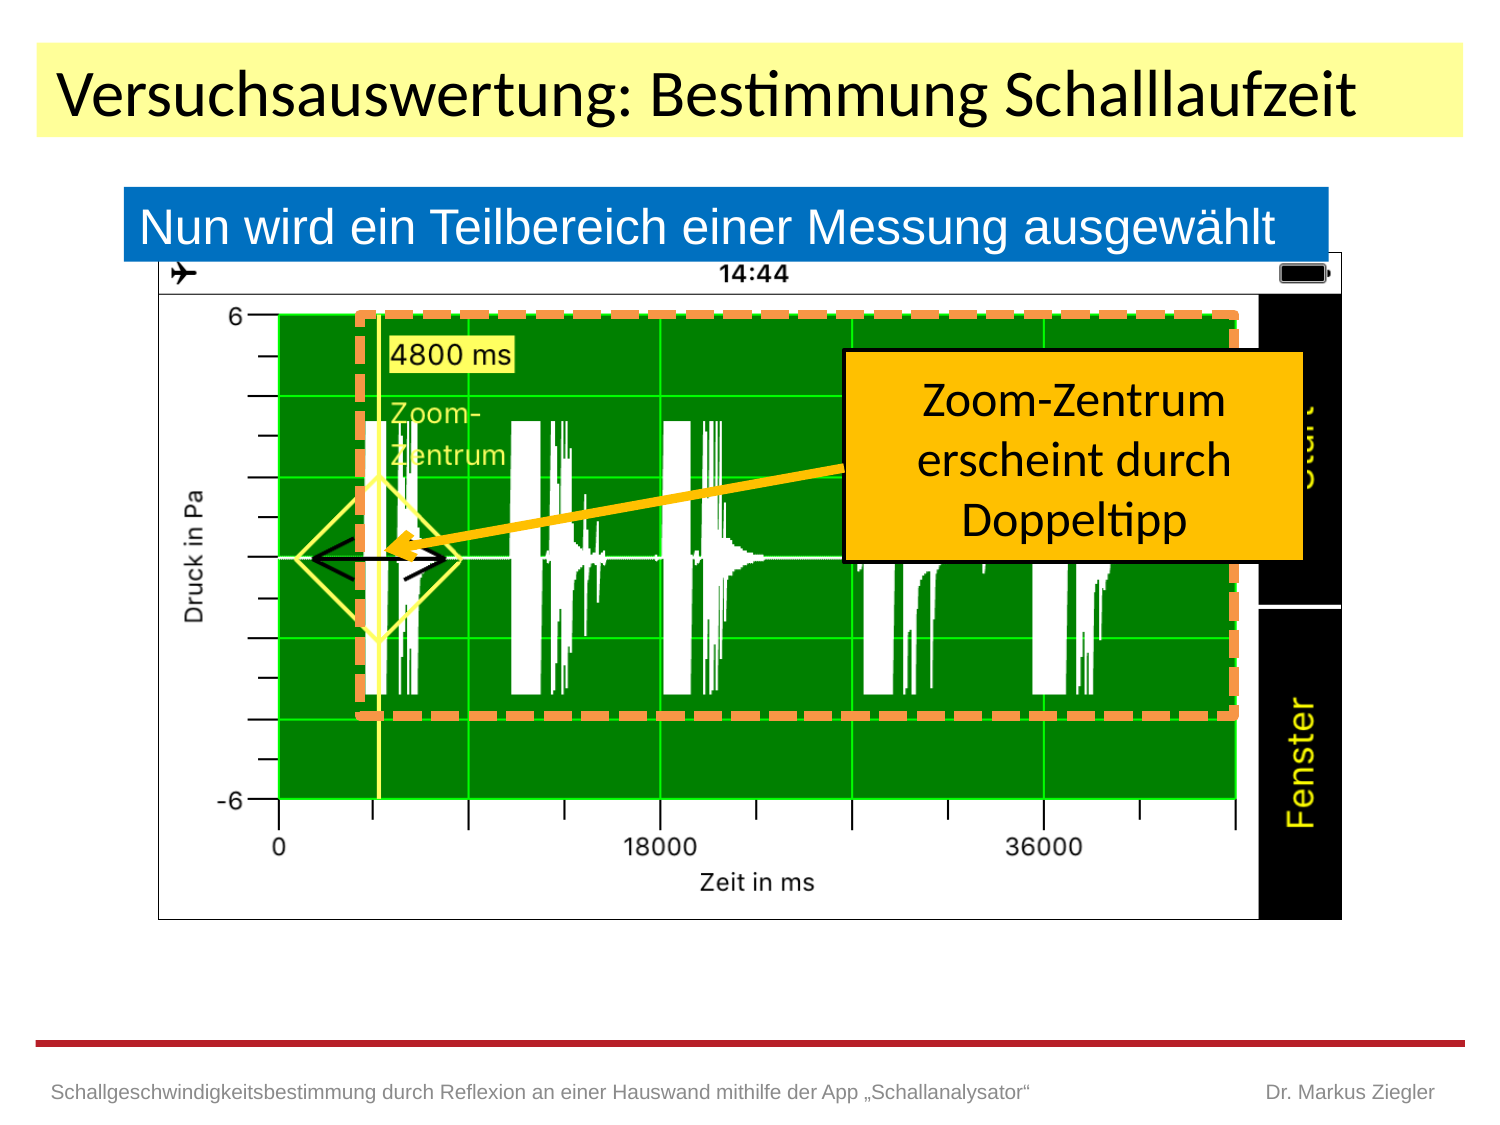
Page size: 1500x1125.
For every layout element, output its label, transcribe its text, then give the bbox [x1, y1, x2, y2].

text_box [383, 467, 845, 551]
title Versuchsauswertung: Bestimmung Schalllaufzeit [41, 42, 1459, 149]
text_box Nun wird ein Teilbereich einer Messung ausgewählt [123, 186, 1329, 262]
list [158, 252, 1342, 920]
footer Schallgeschwindigkeitsbestimmung durch Reflexion an einer Hauswand mithilfe der App „Schallanalysator“ Dr. Markus Ziegler [35, 1061, 1459, 1122]
